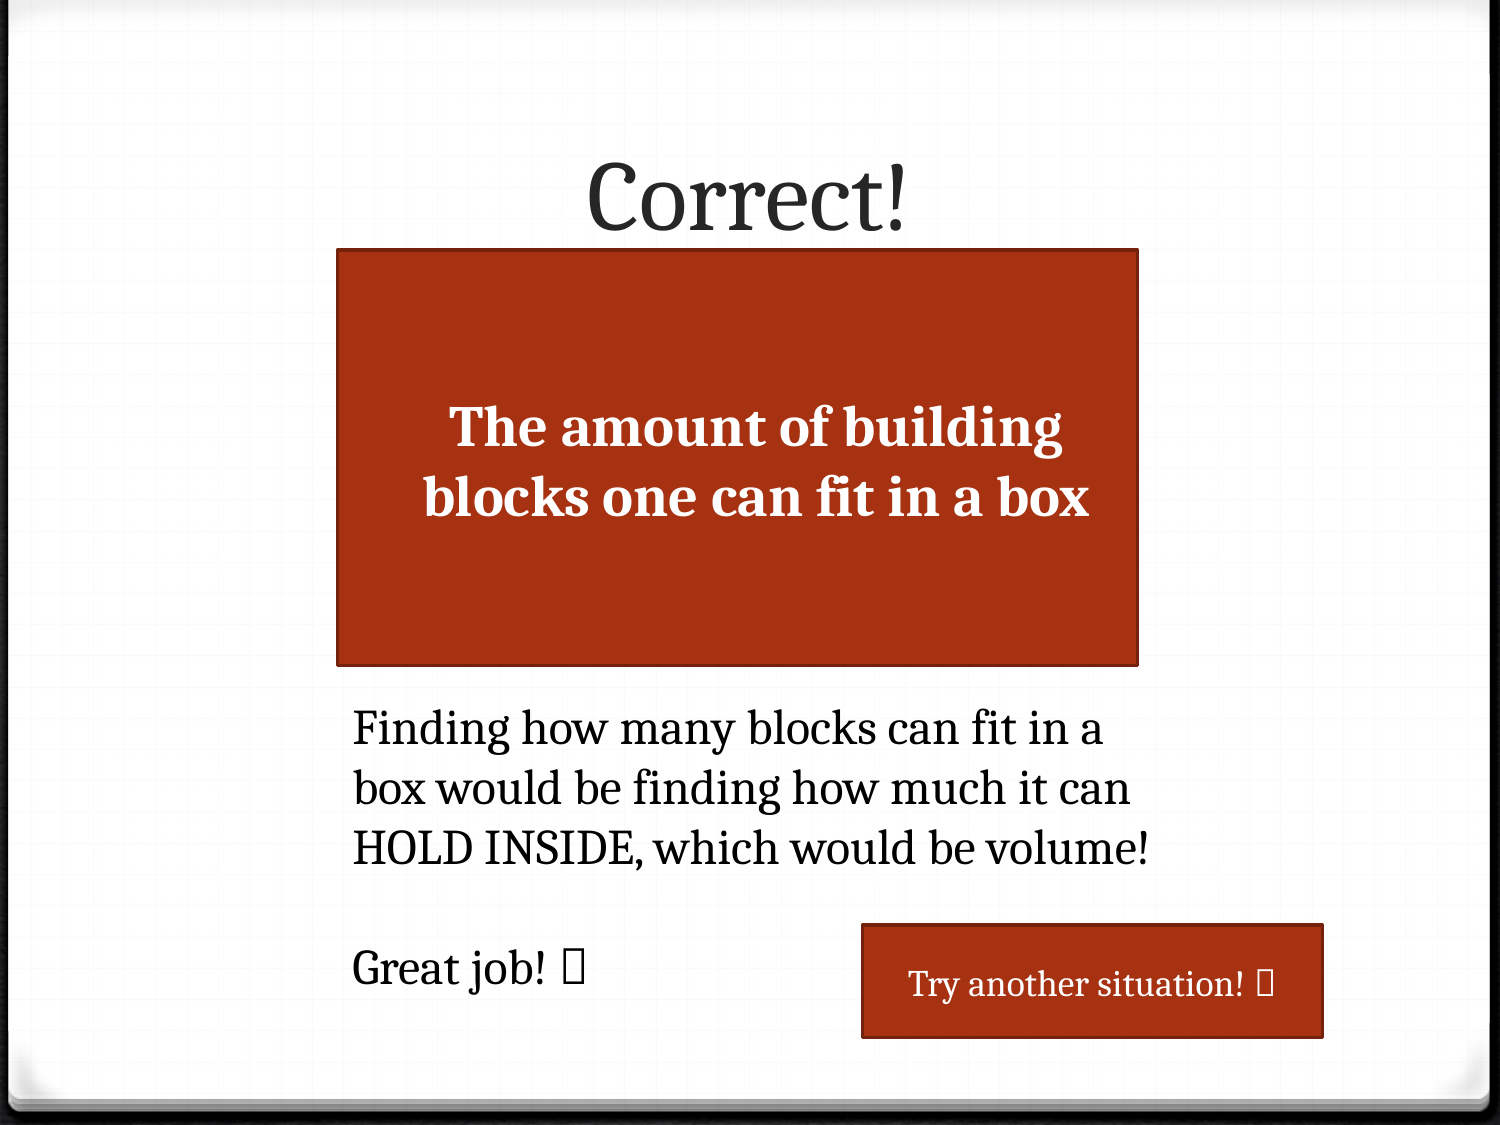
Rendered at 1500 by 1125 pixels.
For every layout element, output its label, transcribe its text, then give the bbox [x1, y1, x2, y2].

title Correct! [90, 71, 1410, 309]
list The amount of building blocks one can fit in a box [336, 248, 1139, 667]
text_box Try another situation!  [861, 923, 1324, 1039]
text_box Finding how many blocks can fit in a box would be finding how much it can HOLD INSIDE, which would be volume! Great job!  [337, 687, 1200, 1003]
picture [0, 0, 1500, 1125]
